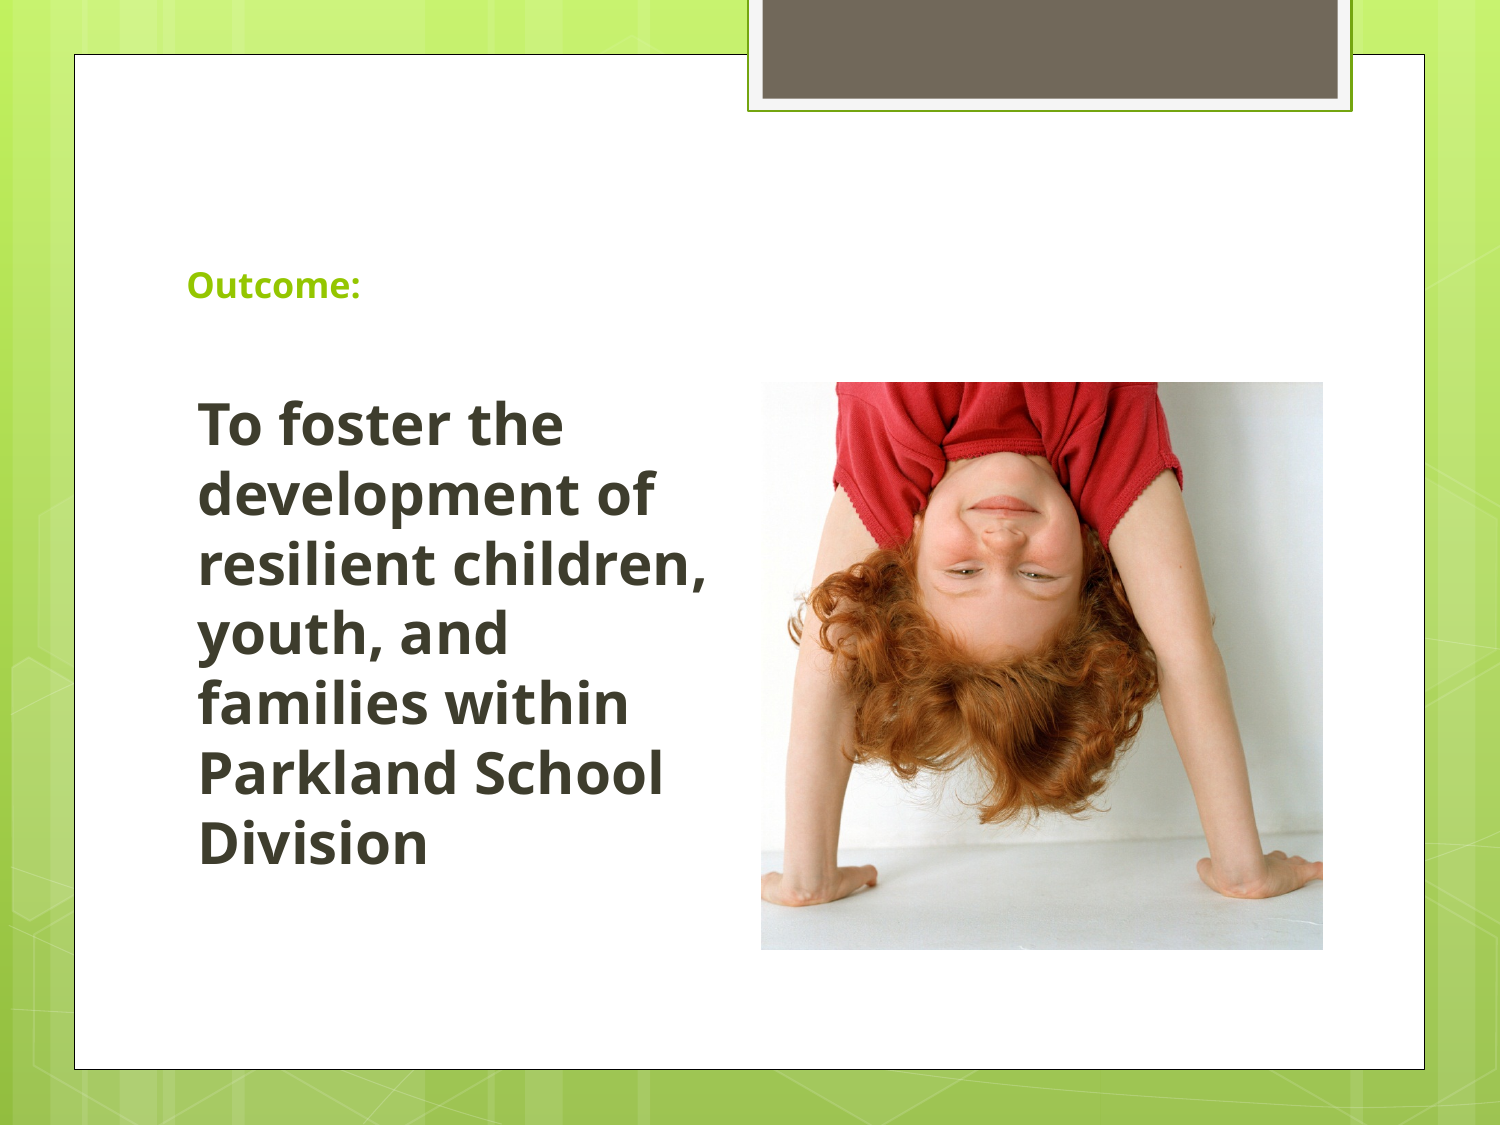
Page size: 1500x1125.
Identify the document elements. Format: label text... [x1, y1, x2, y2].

title Outcome: [171, 168, 1324, 357]
list To foster the development of resilient children, youth, and families within Parkland School Division [171, 379, 732, 953]
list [761, 382, 1324, 950]
